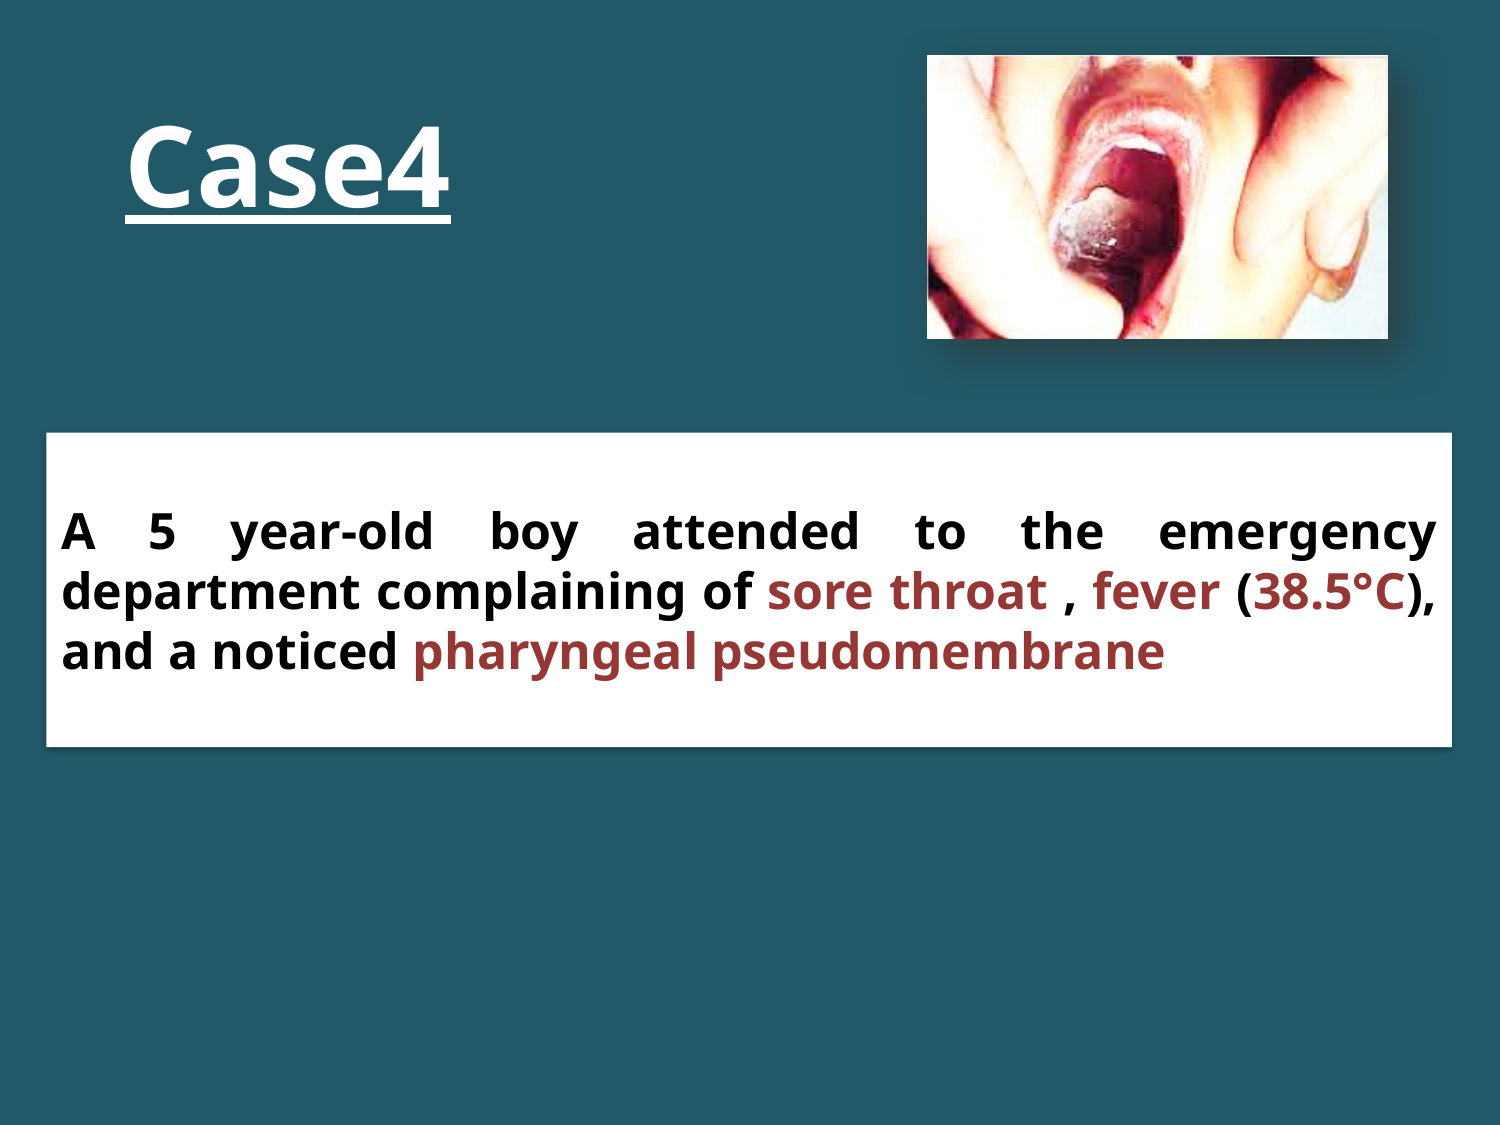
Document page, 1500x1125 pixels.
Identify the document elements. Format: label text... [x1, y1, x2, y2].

text_box Case4 [109, 87, 490, 237]
text_box A 5 year-old boy attended to the emergency department complaining of sore throat , fever (38.5°C), and a noticed pharyngeal pseudomembrane [44, 430, 1454, 749]
picture [926, 55, 1389, 339]
